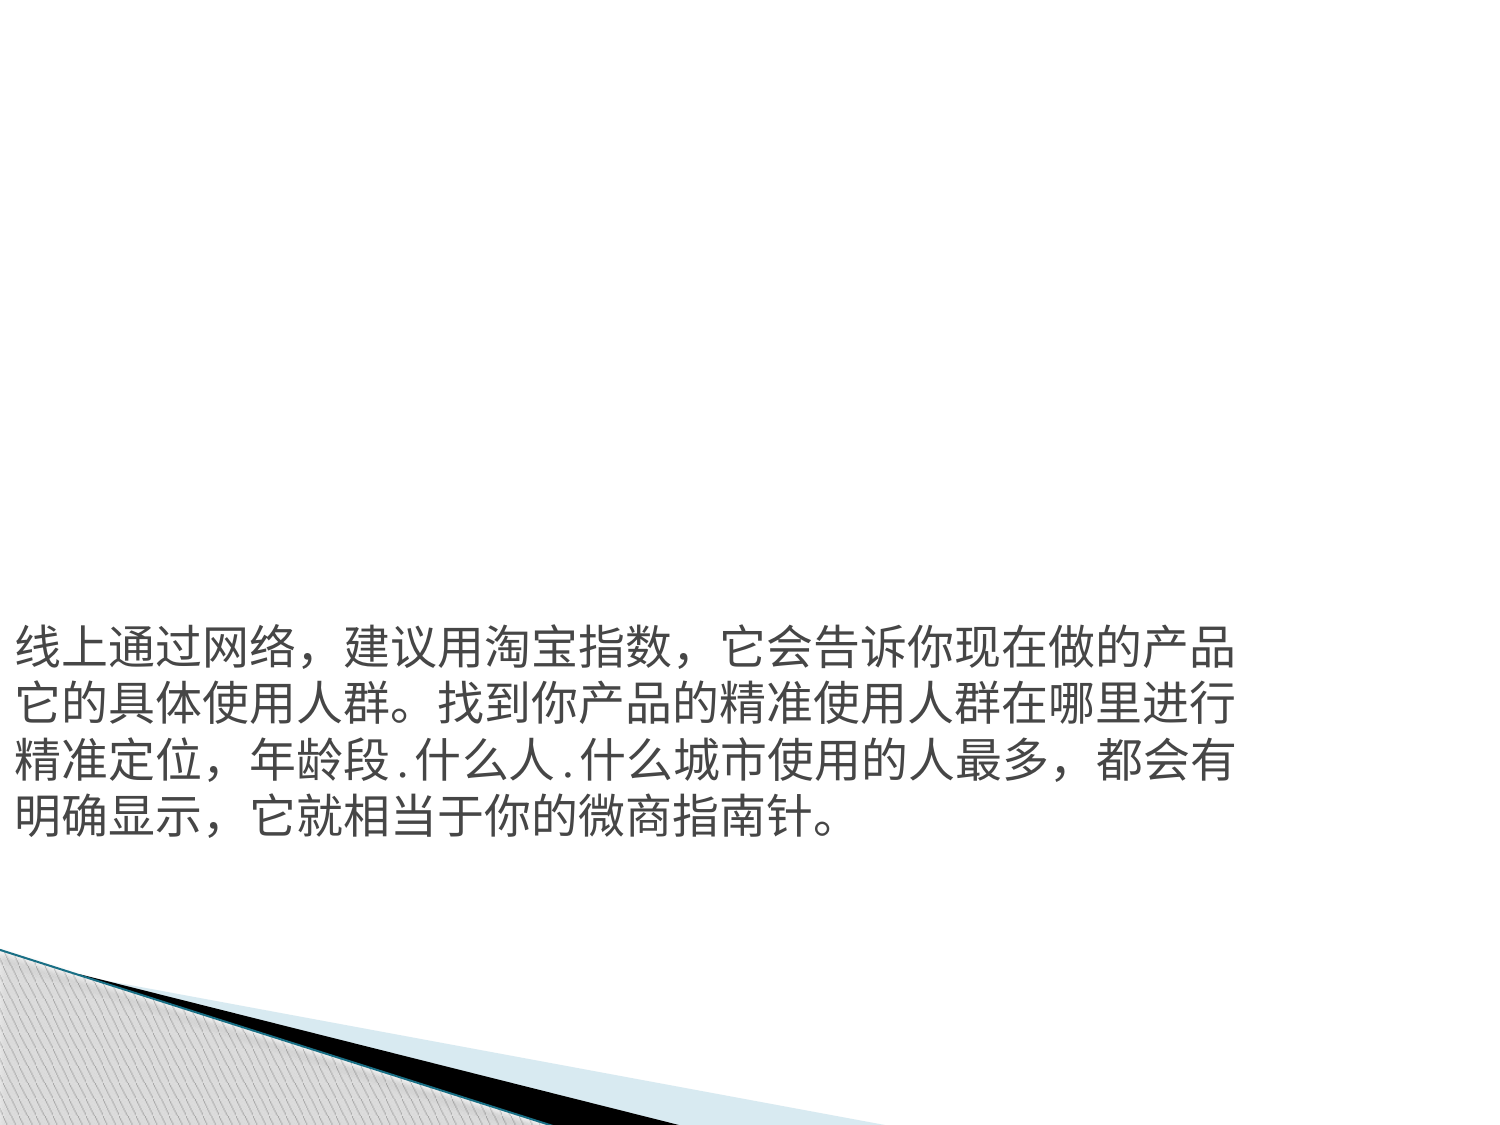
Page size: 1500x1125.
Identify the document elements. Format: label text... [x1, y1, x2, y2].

title 线上通过网络，建议用淘宝指数，它会告诉你现在做的产品它的具体使用人群。找到你产品的精准使用人群在哪里进行精准定位，年龄段.什么人.什么城市使用的人最多，都会有明确显示，它就相当于你的微商指南针。 [0, 609, 1275, 851]
